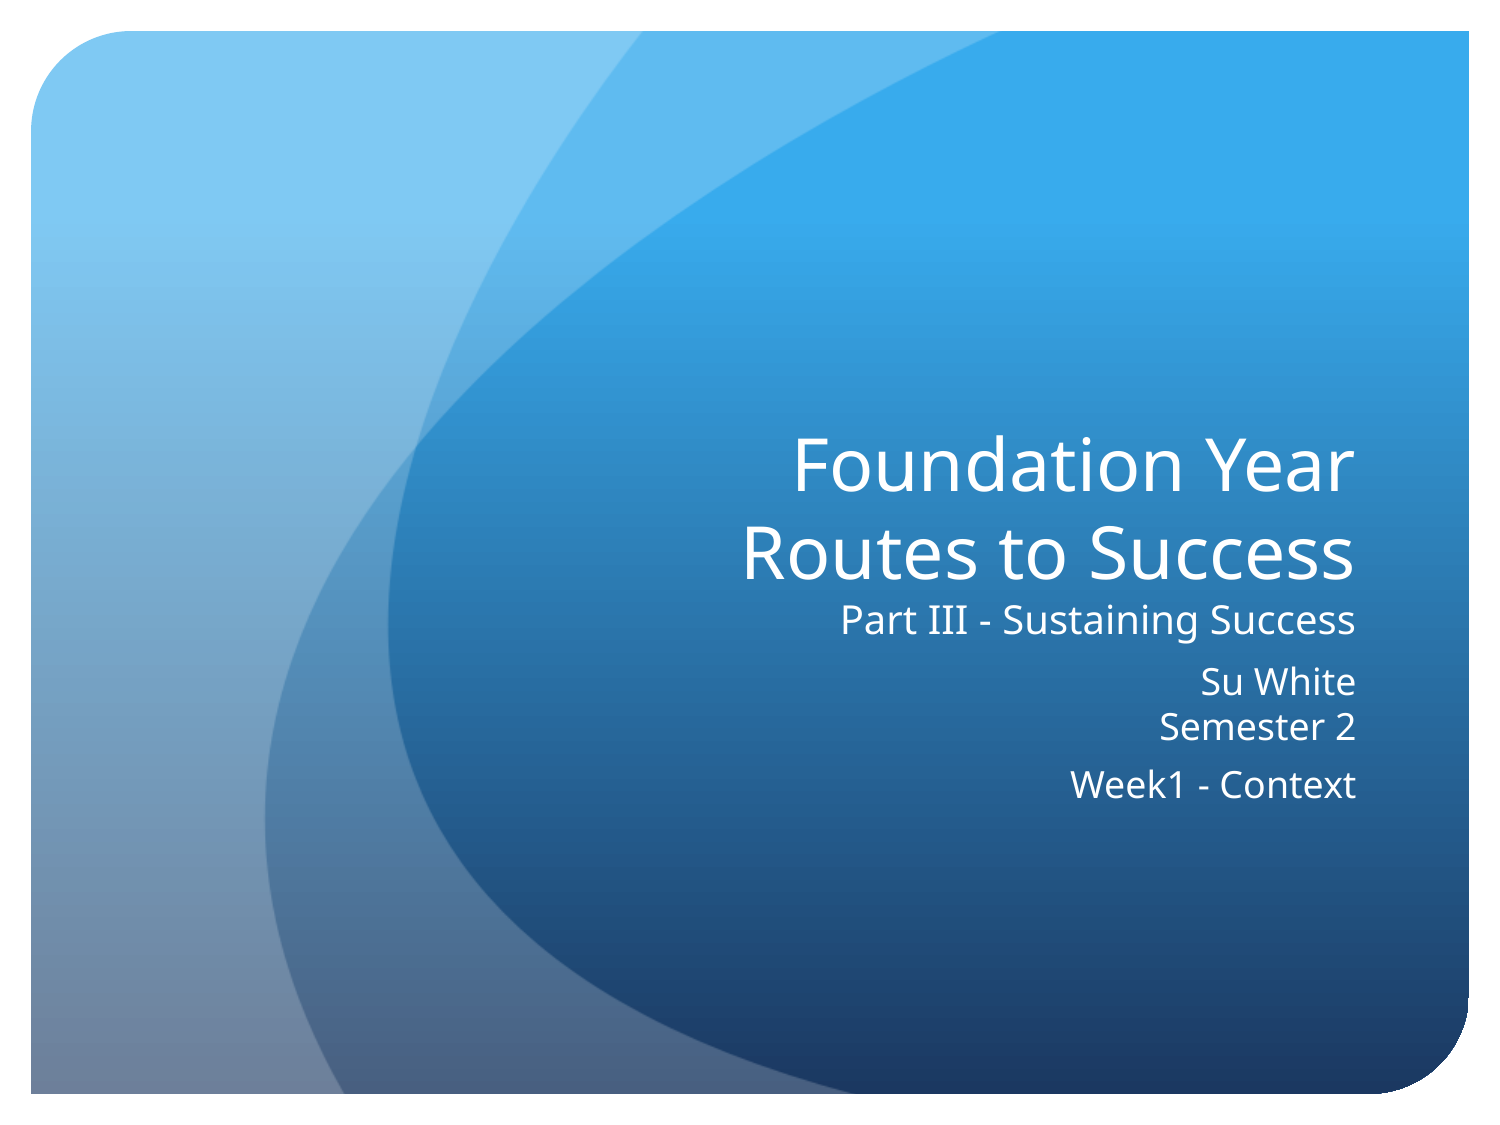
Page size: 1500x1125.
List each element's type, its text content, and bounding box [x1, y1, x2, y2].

subtitle Su White Semester 2 Week1 - Context [262, 650, 1372, 939]
picture [25, 30, 1474, 1095]
title Foundation Year Routes to Success Part III - Sustaining Success [262, 408, 1372, 650]
